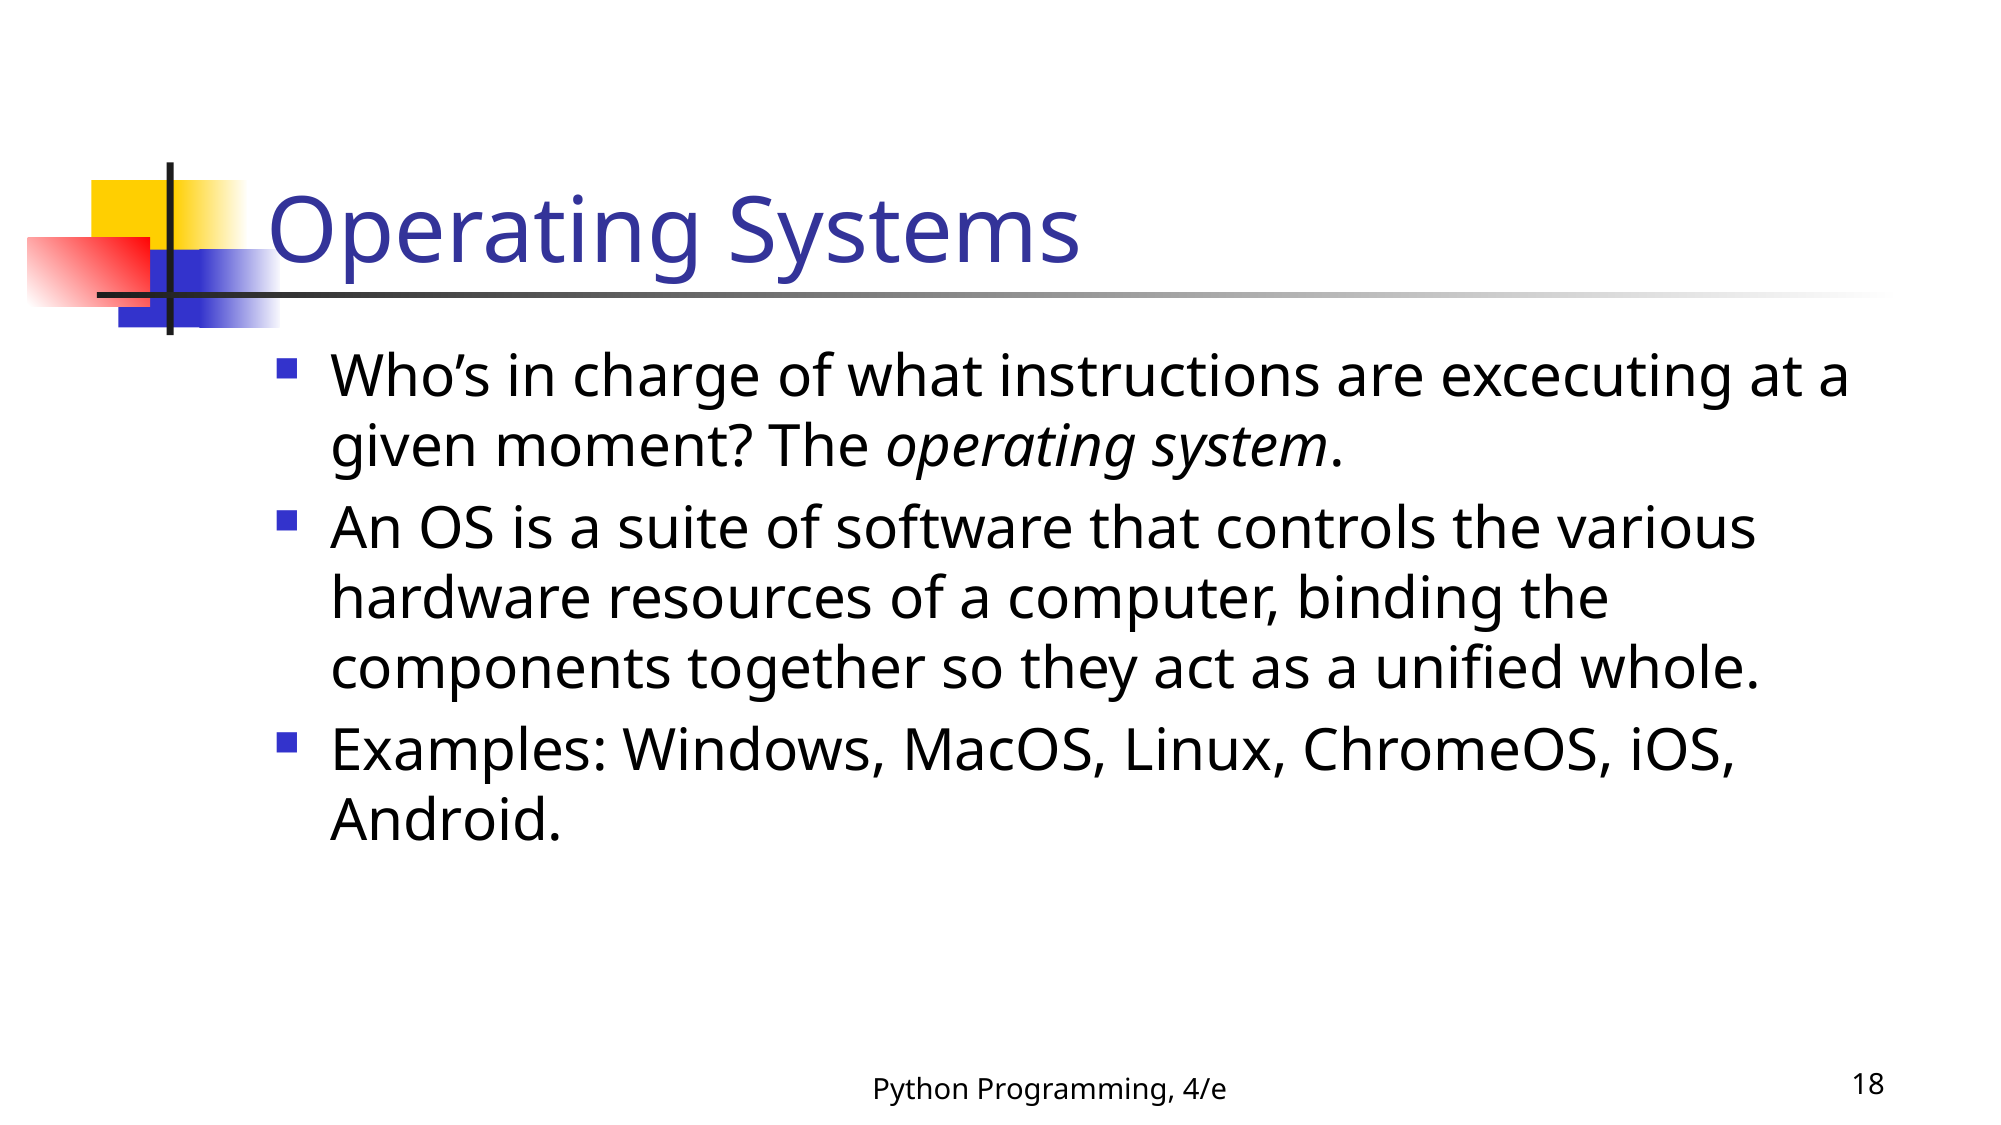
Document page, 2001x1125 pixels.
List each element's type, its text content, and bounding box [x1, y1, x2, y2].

footer Python Programming, 4/e [733, 1037, 1367, 1113]
slide_number 18 [1483, 1037, 1901, 1113]
title Operating Systems [251, 101, 1957, 289]
list Who’s in charge of what instructions are excecuting at a given moment? The operating system. An OS is a suite of software that controls the various hardware resources of a computer, binding the components together so they act as a unified whole. Examples: Windows, MacOS, Linux, ChromeOS, iOS, Android. [258, 331, 1959, 1006]
